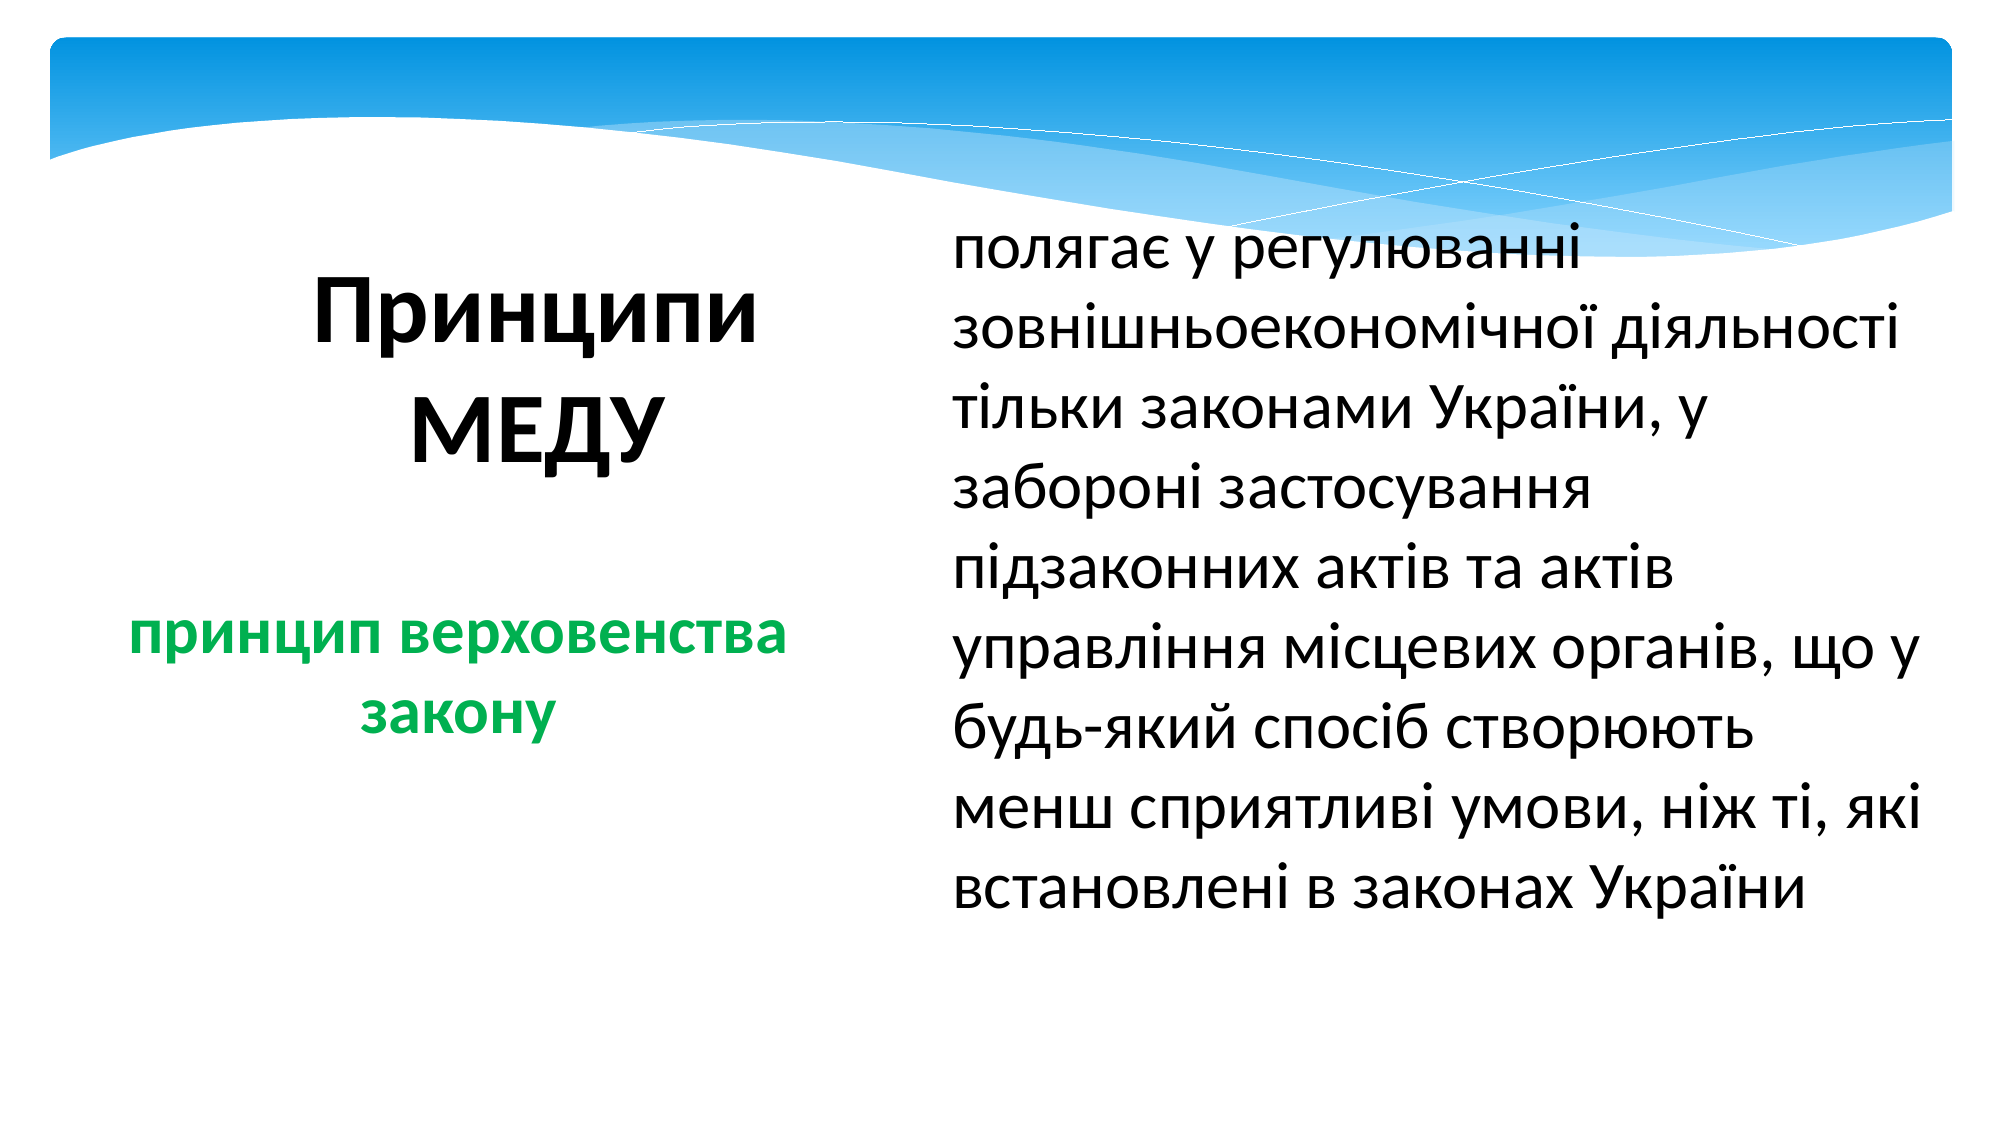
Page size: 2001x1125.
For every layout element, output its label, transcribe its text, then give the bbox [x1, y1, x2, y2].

title Принципи МЕДУ [170, 284, 892, 490]
list полягає у регулюванні зовнішньоекономічної діяльності тільки законами України, у забороні застосування підзаконних актів та актів управління місцевих органів, що у будь-який спосіб створюють менш сприятливі умови, ніж ті, які встановлені в законах України [892, 199, 1943, 925]
list принцип верховенства закону [73, 579, 845, 893]
